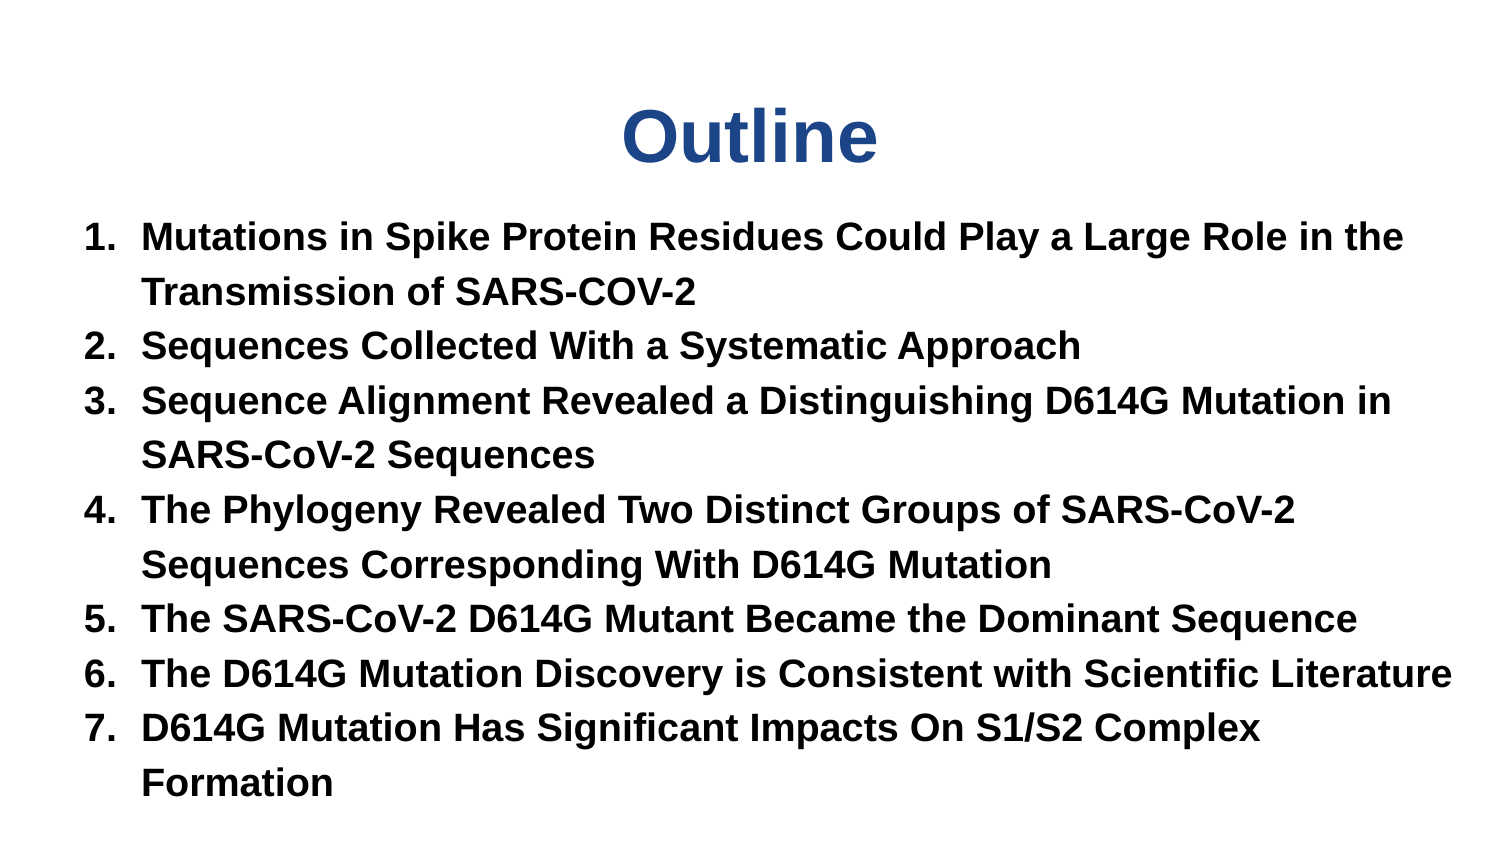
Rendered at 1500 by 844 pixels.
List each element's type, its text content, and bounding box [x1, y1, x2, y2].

title Outline [51, 72, 1449, 189]
list Mutations in Spike Protein Residues Could Play a Large Role in the Transmission of SARS-COV-2 Sequences Collected With a Systematic Approach Sequence Alignment Revealed a Distinguishing D614G Mutation in SARS-CoV-2 Sequences The Phylogeny Revealed Two Distinct Groups of SARS-CoV-2 Sequences Corresponding With D614G Mutation The SARS-CoV-2 D614G Mutant Became the Dominant Sequence The D614G Mutation Discovery is Consistent with Scientific Literature D614G Mutation Has Significant Impacts On S1/S2 Complex Formation [51, 189, 1476, 750]
